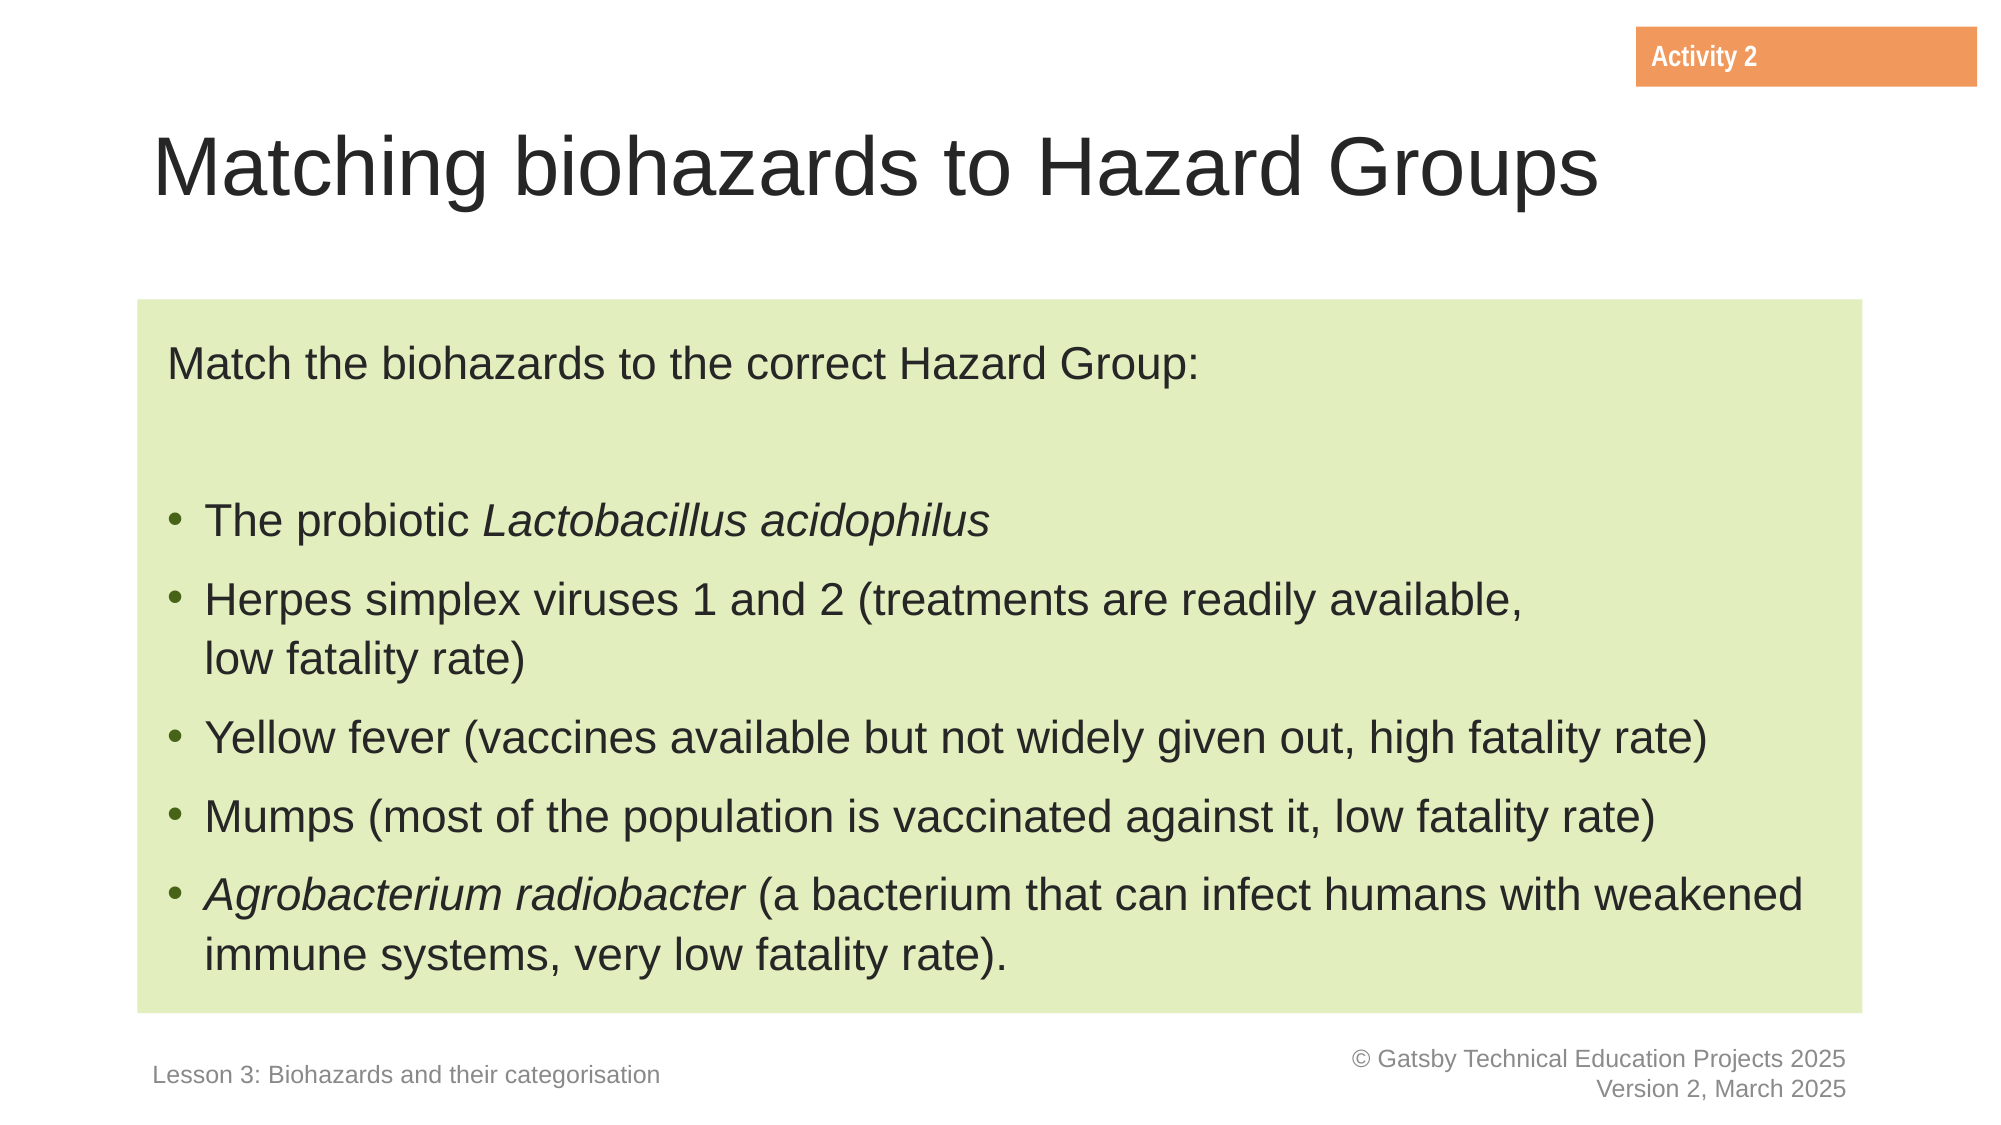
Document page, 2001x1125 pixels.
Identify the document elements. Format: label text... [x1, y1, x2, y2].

title Matching biohazards to Hazard Groups [137, 59, 1863, 278]
list Lesson 3: Biohazards and their categorisation [137, 1042, 829, 1103]
list Match the biohazards to the correct Hazard Group: The probiotic Lactobacillus acidophilus Herpes simplex viruses 1 and 2 (treatments are readily available, low fatality rate) Yellow fever (vaccines available but not widely given out, high fatality rate) Mumps (most of the population is vaccinated against it, low fatality rate) Agrobacterium radiobacter (a bacterium that can infect humans with weakened immune systems, very low fatality rate). [137, 299, 1863, 1014]
list Activity 2 [1636, 26, 1978, 87]
